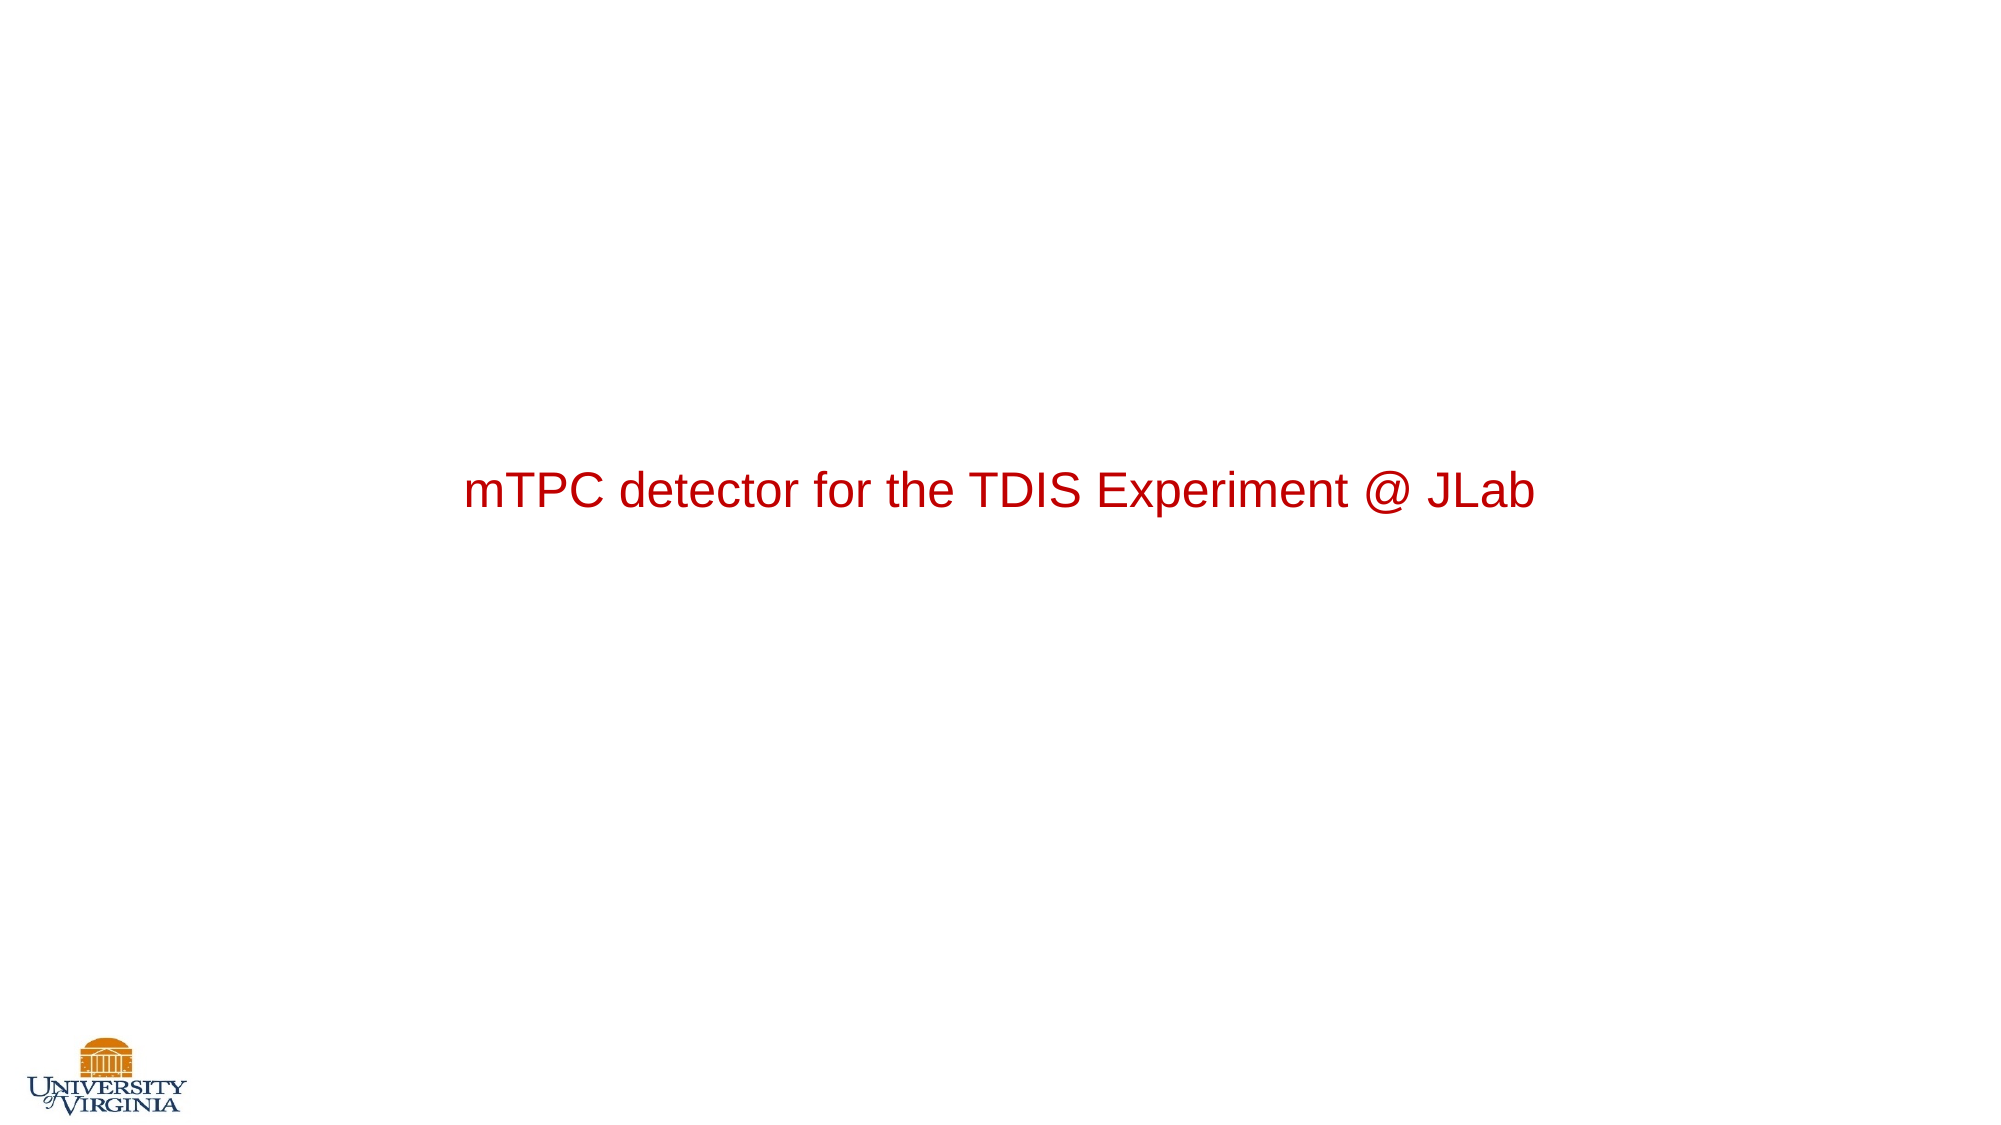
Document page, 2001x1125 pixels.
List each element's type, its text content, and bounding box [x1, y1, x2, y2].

title mTPC detector for the TDIS Experiment @ JLab [0, 399, 2000, 575]
picture [0, 1035, 200, 1125]
